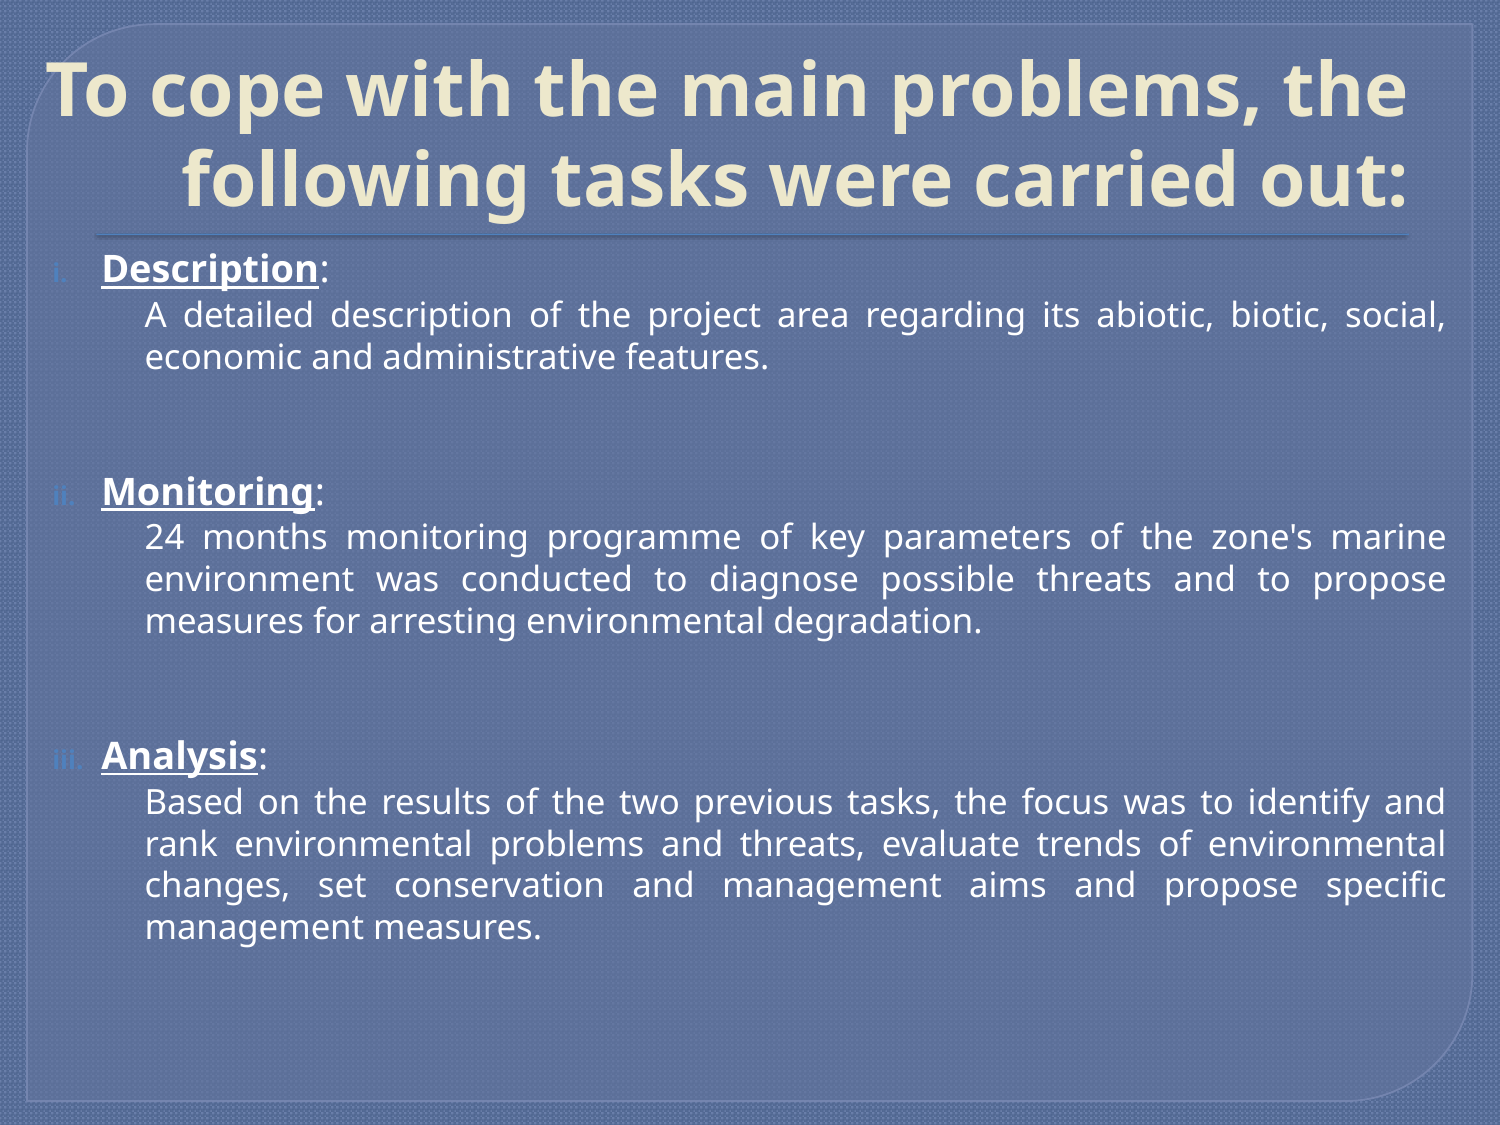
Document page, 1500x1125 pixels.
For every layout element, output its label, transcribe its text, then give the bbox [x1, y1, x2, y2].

title To cope with the main problems, the following tasks were carried out: [0, 41, 1425, 230]
list Description: A detailed description of the project area regarding its abiotic, biotic, social, economic and administrative features. Monitoring: 24 months monitoring programme of key parameters of the zone's marine environment was conducted to diagnose possible threats and to propose measures for arresting environmental degradation. Analysis: Based on the results of the two previous tasks, the focus was to identify and rank environmental problems and threats, evaluate trends of environmental changes, set conservation and management aims and propose specific management measures. [37, 237, 1463, 980]
